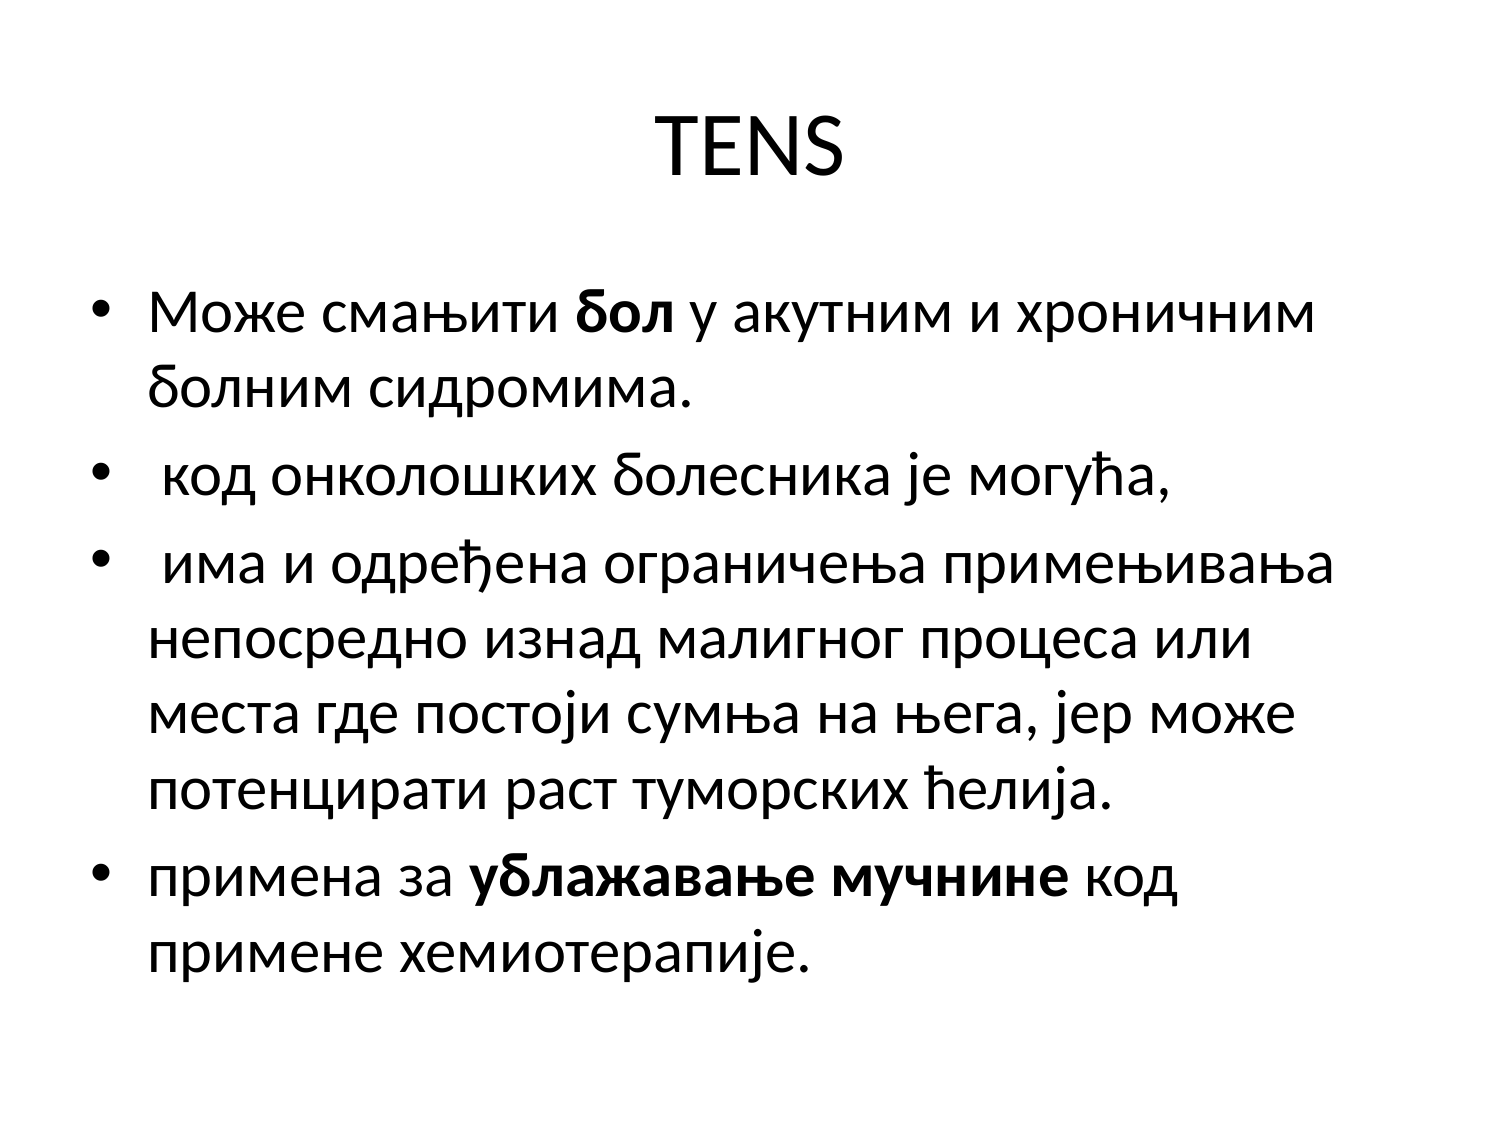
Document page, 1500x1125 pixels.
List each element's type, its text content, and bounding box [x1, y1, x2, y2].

title TENS [75, 45, 1425, 233]
list Може смањити бол у акутним и хроничним болним сидромима. код онколошких болесника је могућа, има и одређена ограничења примењивања непосредно изнад малигног процеса или места где постоји сумња на њега, јер може потенцирати раст туморских ћелија. примена за ублажавање мучнине код примене хемиотерапије. [75, 262, 1425, 1005]
